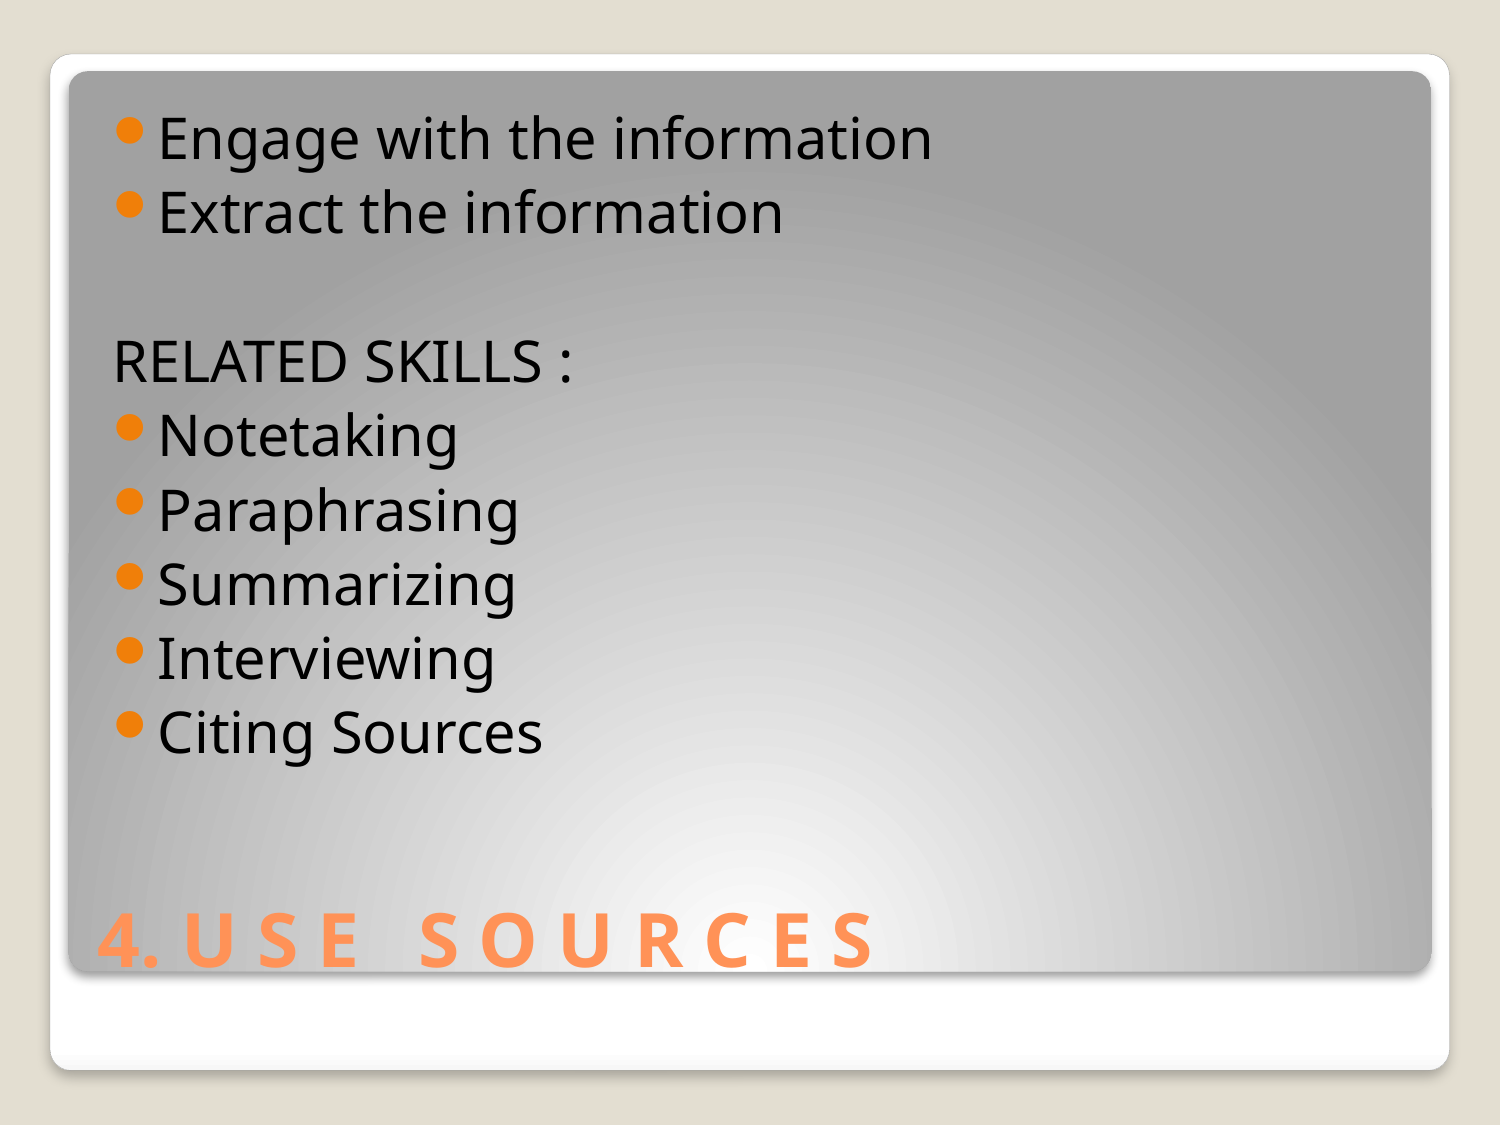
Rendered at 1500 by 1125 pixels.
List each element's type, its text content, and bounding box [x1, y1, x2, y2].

list Engage with the information Extract the information RELATED SKILLS : Notetaking Paraphrasing Summarizing Interviewing Citing Sources [82, 86, 1425, 774]
title 4. U S E S O U R C E S [82, 817, 1425, 990]
